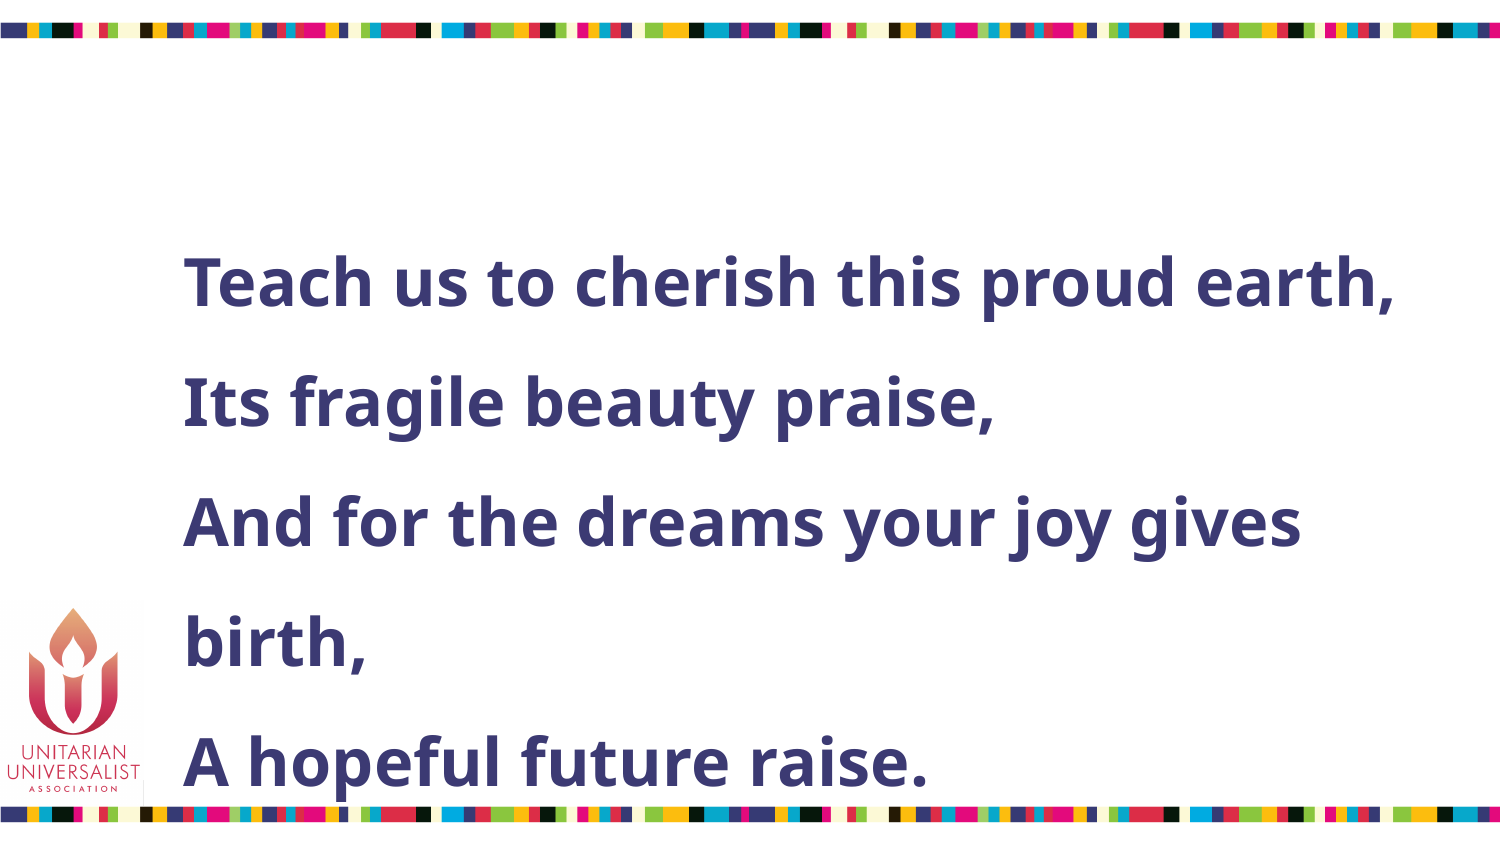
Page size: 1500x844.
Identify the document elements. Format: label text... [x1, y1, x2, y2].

picture [0, 600, 1500, 824]
text_box Teach us to cherish this proud earth, Its fragile beauty praise, And for the dreams your joy gives birth, A hopeful future raise. [168, 184, 1500, 806]
picture [0, 22, 1500, 40]
